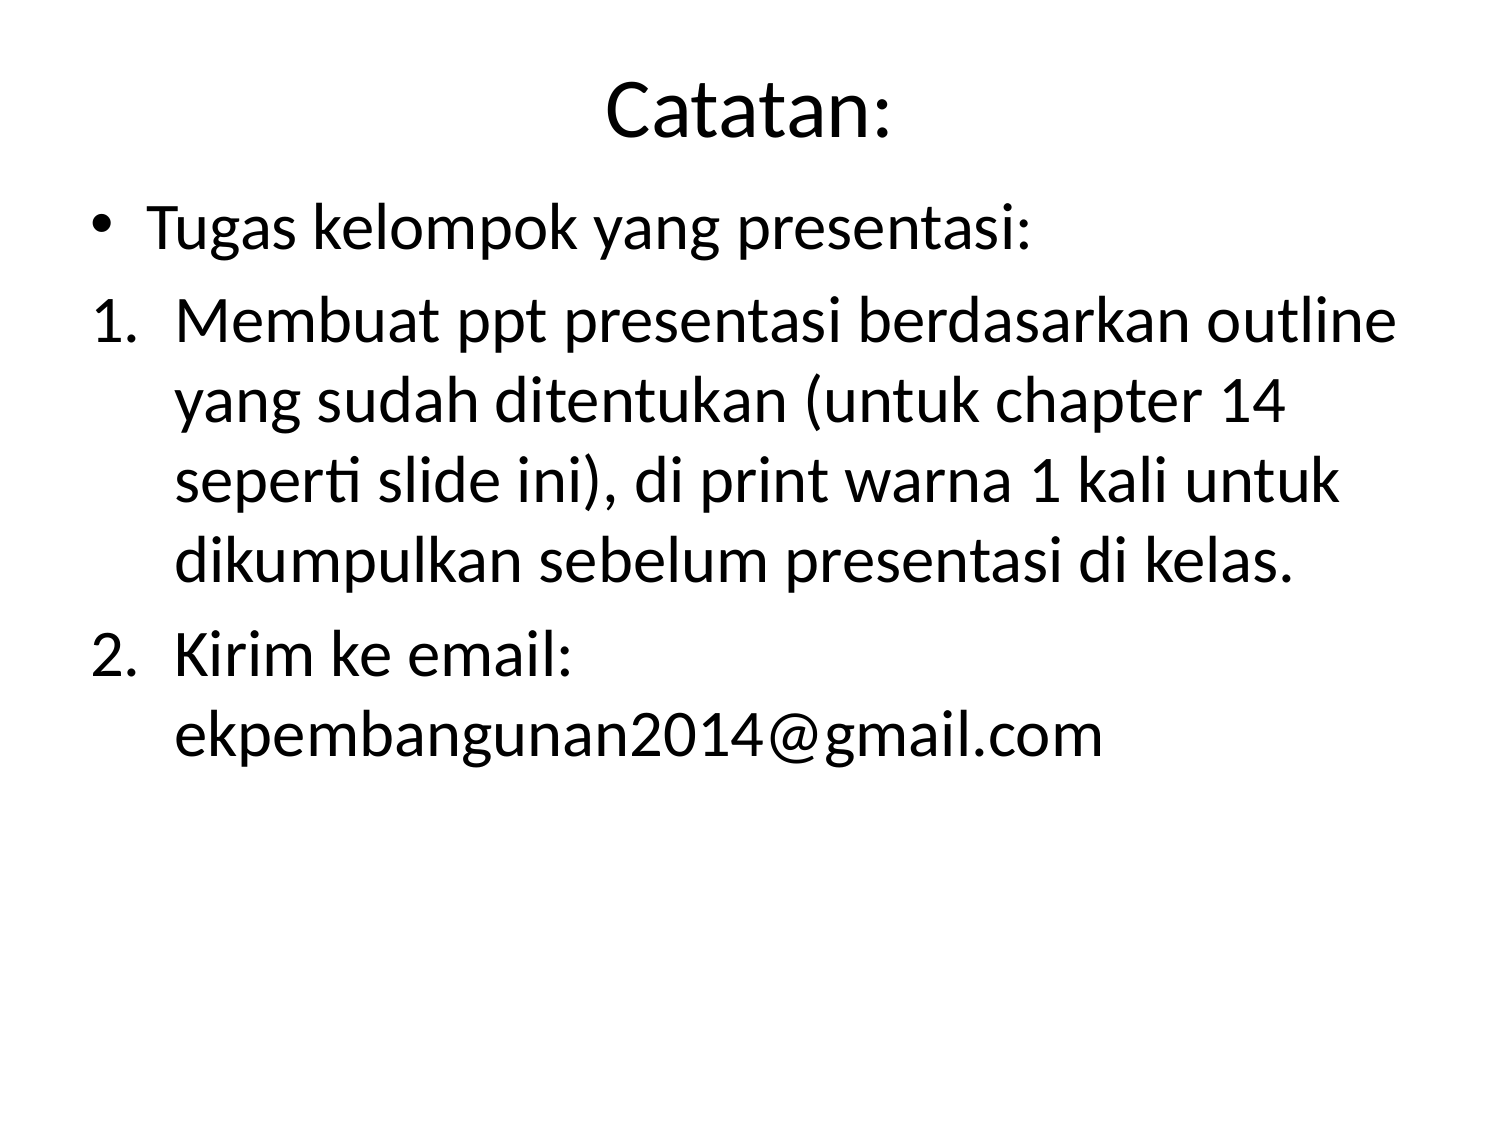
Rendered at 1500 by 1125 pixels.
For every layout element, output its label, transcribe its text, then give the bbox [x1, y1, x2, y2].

list Tugas kelompok yang presentasi: Membuat ppt presentasi berdasarkan outline yang sudah ditentukan (untuk chapter 14 seperti slide ini), di print warna 1 kali untuk dikumpulkan sebelum presentasi di kelas. Kirim ke email: ekpembangunan2014@gmail.com [75, 174, 1425, 1005]
title Catatan: [75, 45, 1425, 163]
